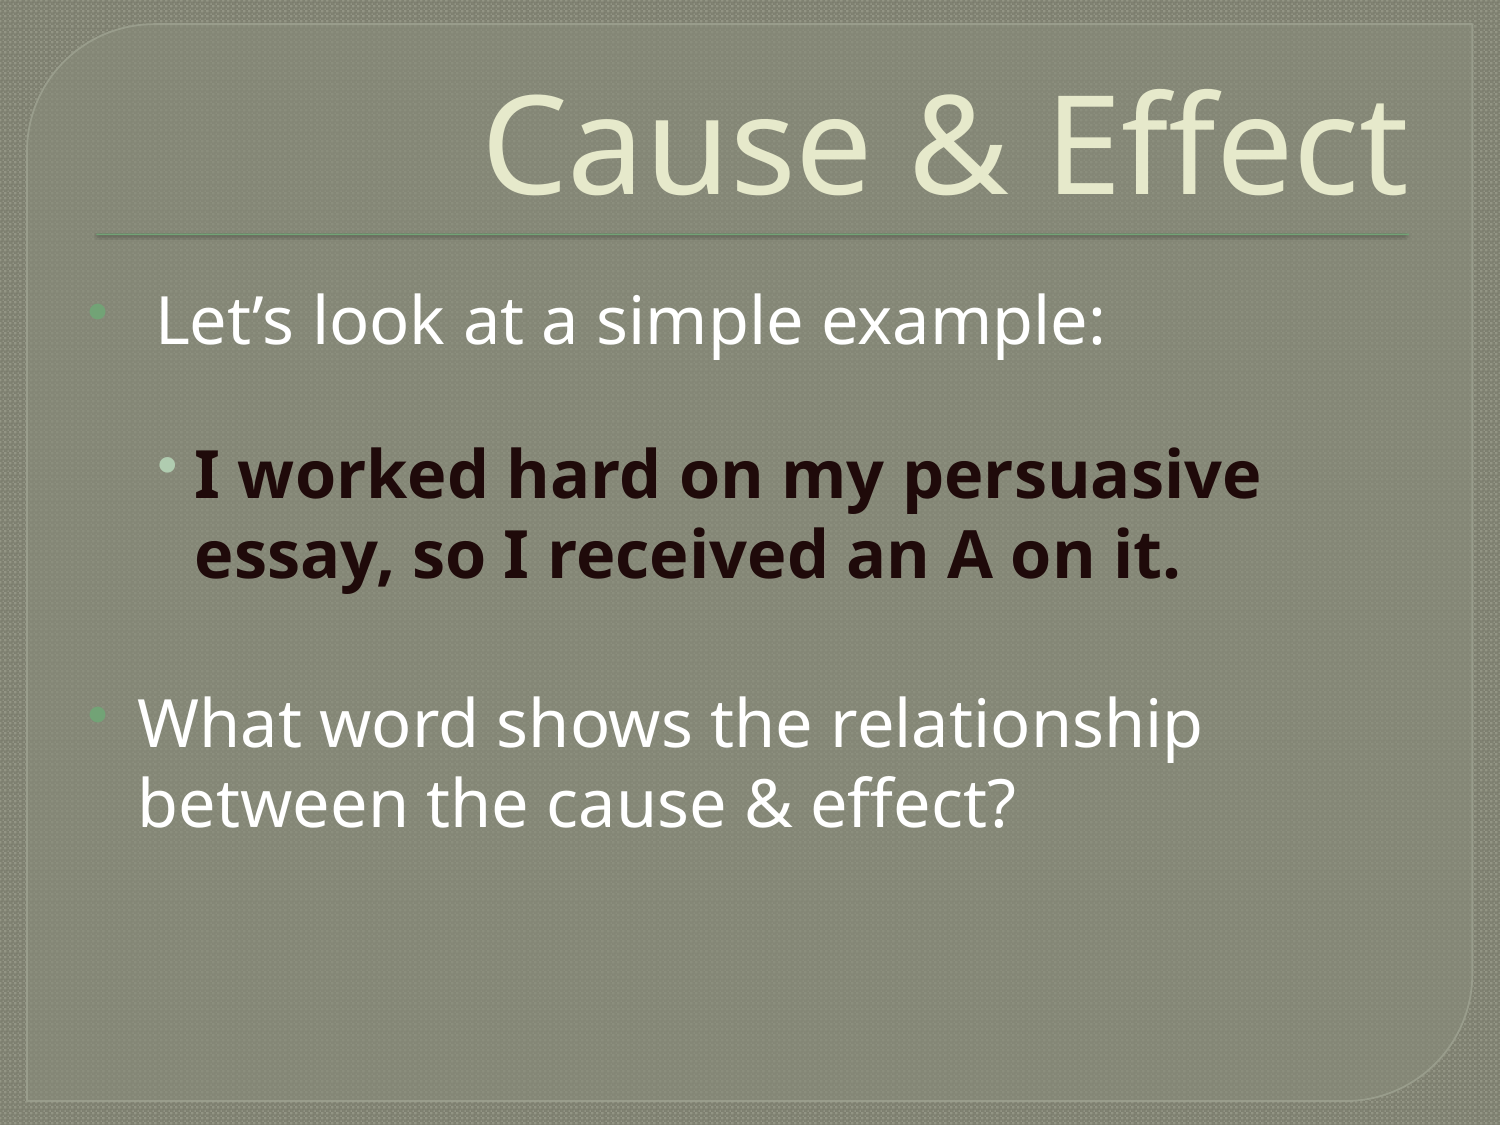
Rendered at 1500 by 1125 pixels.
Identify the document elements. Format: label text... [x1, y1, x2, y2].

title Cause & Effect [75, 41, 1425, 230]
list Let’s look at a simple example: I worked hard on my persuasive essay, so I received an A on it. What word shows the relationship between the cause & effect? [75, 270, 1425, 1013]
